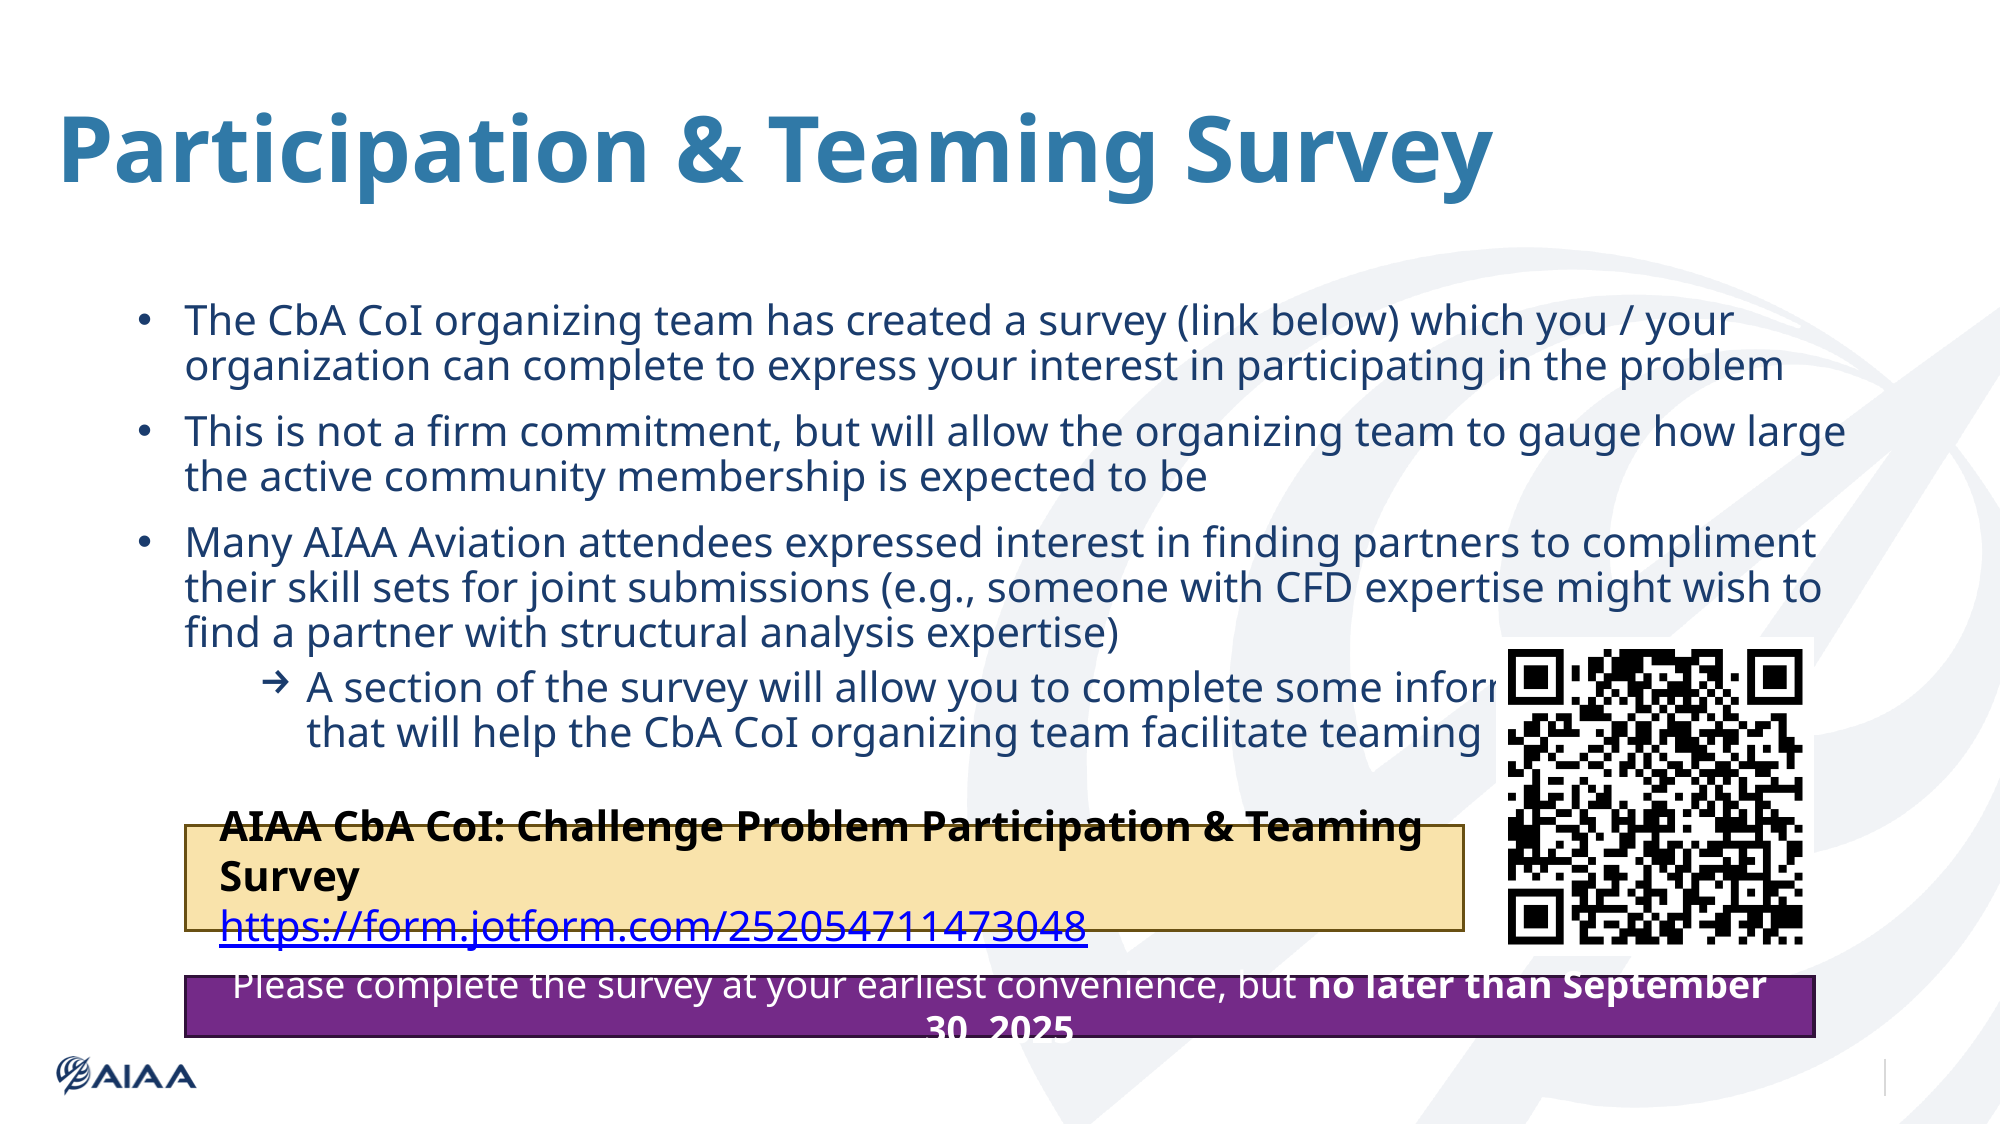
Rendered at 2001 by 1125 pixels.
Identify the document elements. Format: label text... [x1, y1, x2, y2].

picture [56, 1056, 197, 1096]
picture [1496, 637, 1815, 956]
text_box Please complete the survey at your earliest convenience, but no later than September 30, 2025 [184, 975, 1816, 1038]
title Participation & Teaming Survey [56, 59, 1942, 252]
list The CbA CoI organizing team has created a survey (link below) which you / your organization can complete to express your interest in participating in the problem This is not a firm commitment, but will allow the organizing team to gauge how large the active community membership is expected to be Many AIAA Aviation attendees expressed interest in finding partners to compliment their skill sets for joint submissions (e.g., someone with CFD expertise might wish to find a partner with structural analysis expertise) A section of the survey will allow you to complete some information that will help the CbA CoI organizing team facilitate teaming requests [137, 299, 1863, 977]
text_box AIAA CbA CoI: Challenge Problem Participation & Teaming Survey https://form.jotform.com/252054711473048 [184, 824, 1465, 932]
